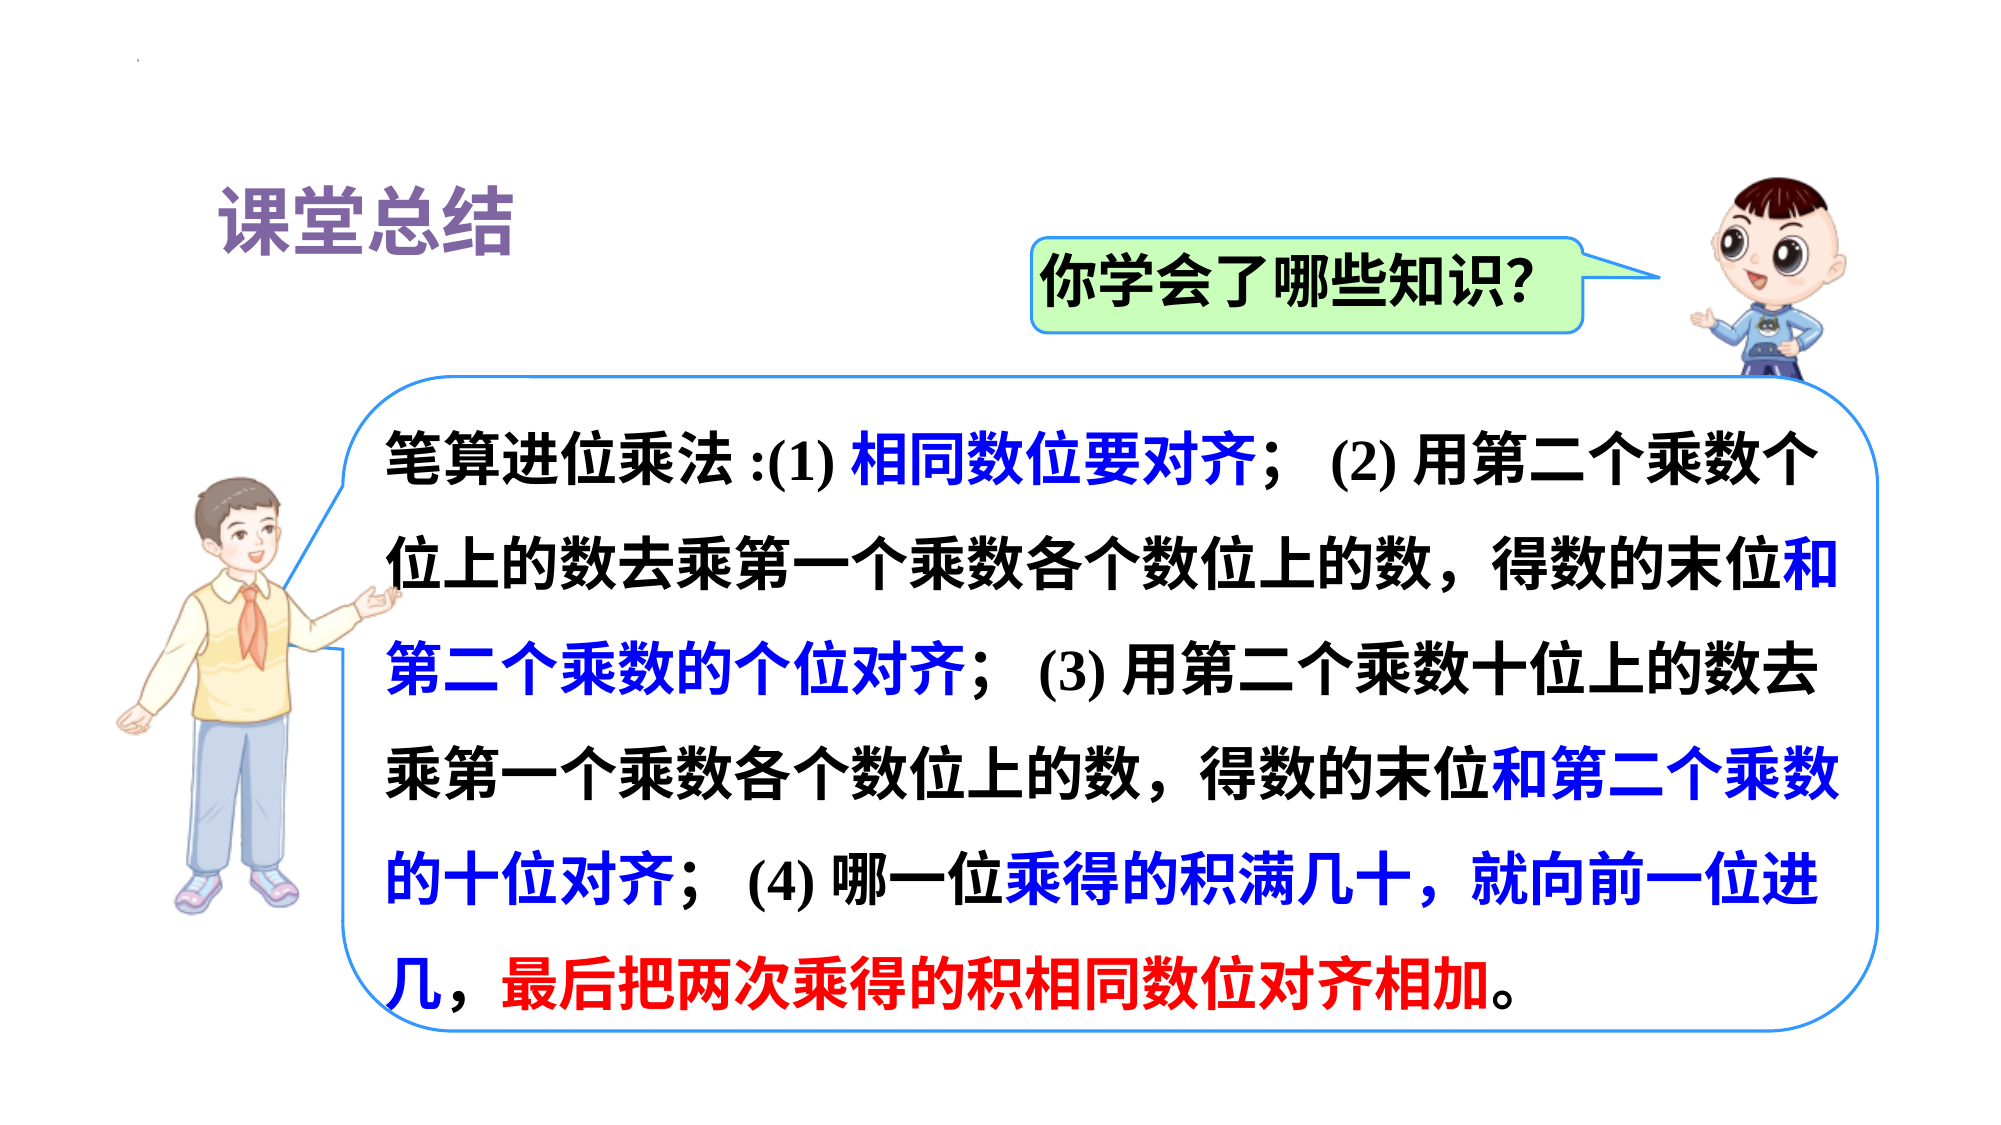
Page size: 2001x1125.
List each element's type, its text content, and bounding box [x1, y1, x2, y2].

text_box 课堂总结 [201, 167, 541, 272]
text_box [99, 376, 1878, 1031]
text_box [1024, 162, 1878, 376]
